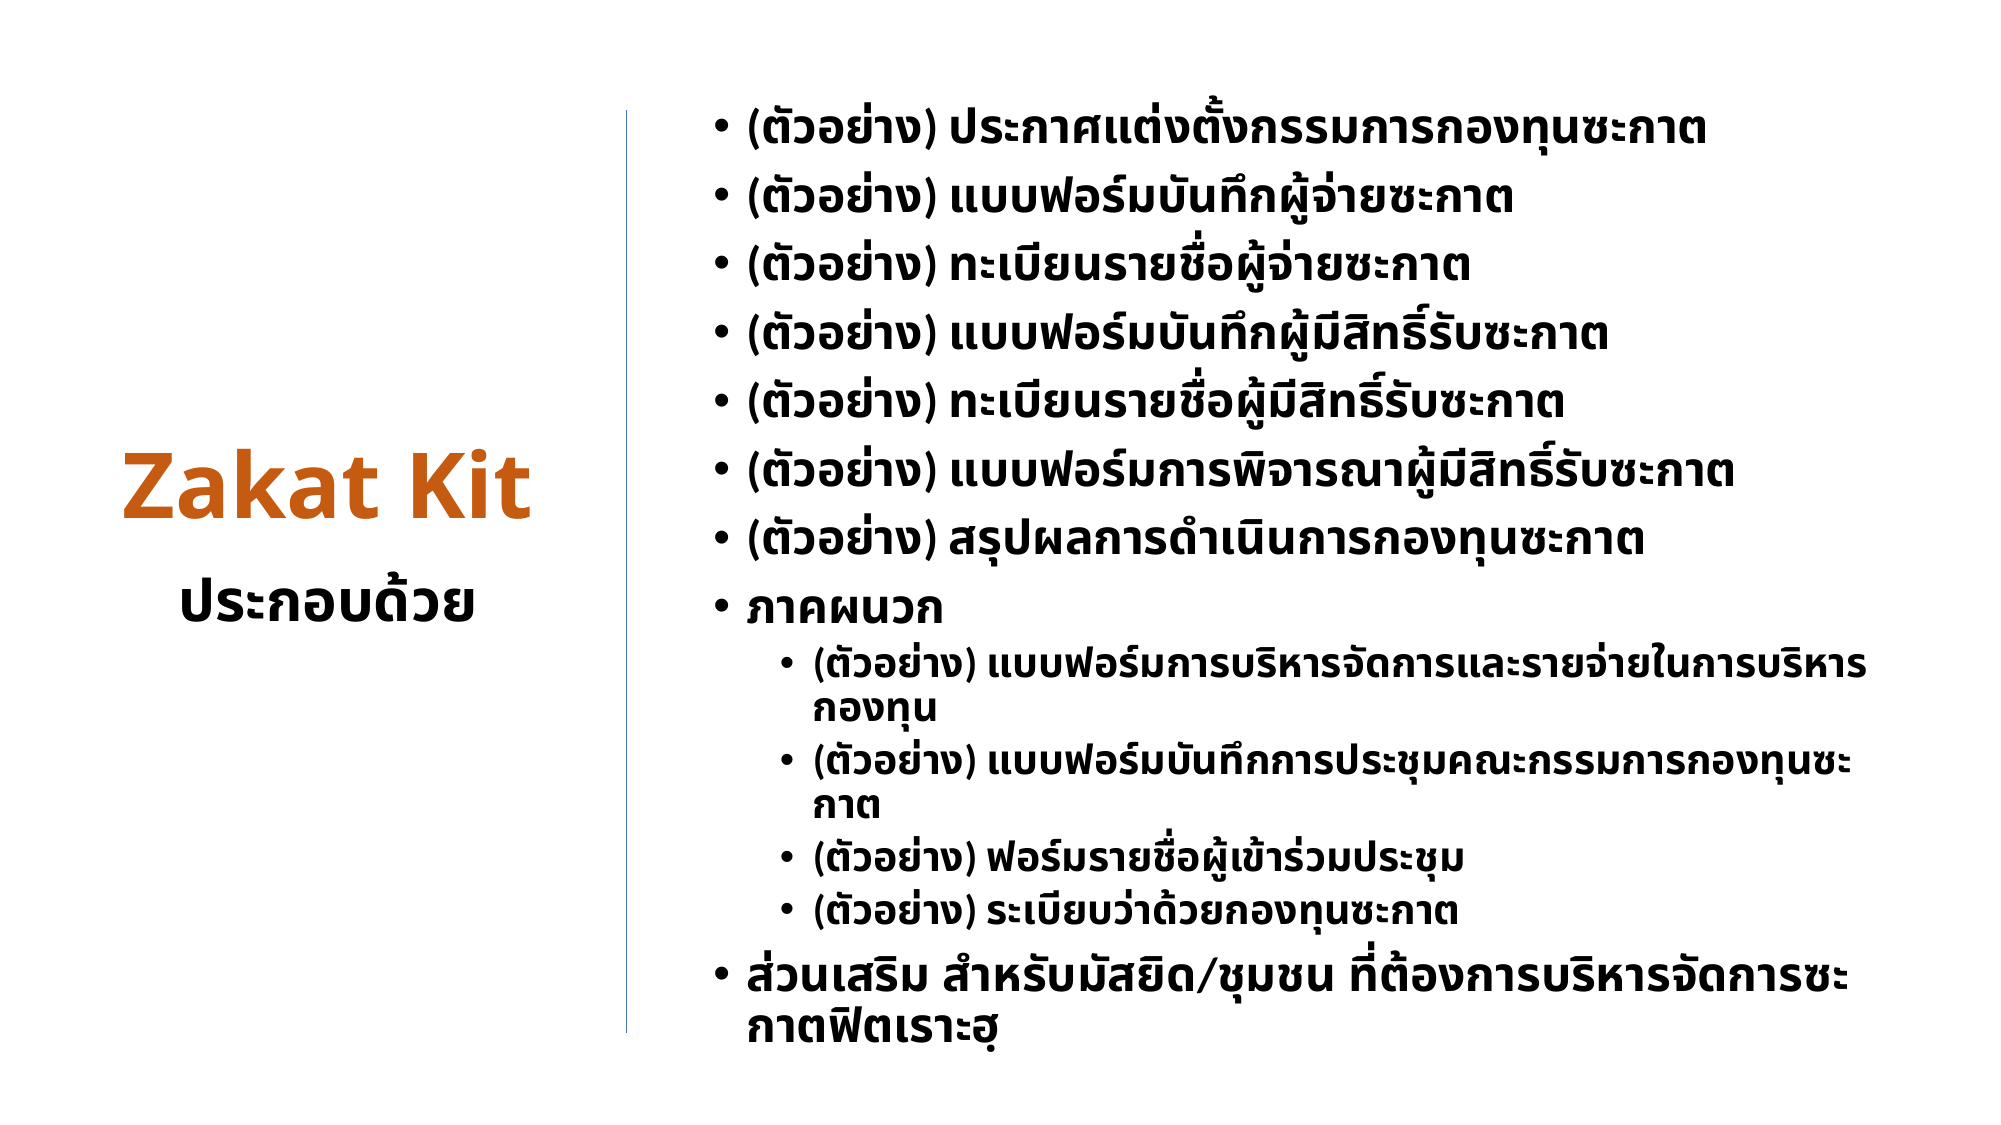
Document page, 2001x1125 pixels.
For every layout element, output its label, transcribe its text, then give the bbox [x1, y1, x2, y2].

title Zakat Kit [107, 399, 549, 562]
text_box ประกอบด้วย [107, 562, 549, 642]
list (ตัวอย่าง) ประกาศแต่งตั้งกรรมการกองทุนซะกาต (ตัวอย่าง) แบบฟอร์มบันทึกผู้จ่ายซะกาต (ตัวอย่าง) ทะเบียนรายชื่อผู้จ่ายซะกาต (ตัวอย่าง) แบบฟอร์มบันทึกผู้มีสิทธิ์รับซะกาต (ตัวอย่าง) ทะเบียนรายชื่อผู้มีสิทธิ์รับซะกาต (ตัวอย่าง) แบบฟอร์มการพิจารณาผู้มีสิทธิ์รับซะกาต (ตัวอย่าง) สรุปผลการดำเนินการกองทุนซะกาต ภาคผนวก (ตัวอย่าง) แบบฟอร์มการบริหารจัดการและรายจ่ายในการบริหารกองทุน (ตัวอย่าง) แบบฟอร์มบันทึกการประชุมคณะกรรมการกองทุนซะกาต (ตัวอย่าง) ฟอร์มรายชื่อผู้เข้าร่วมประชุม (ตัวอย่าง) ระเบียบว่าด้วยกองทุนซะกาต ส่วนเสริม สำหรับมัสยิด/ชุมชน ที่ต้องการบริหารจัดการซะกาตฟิตเราะฮฺ [698, 95, 1920, 1067]
